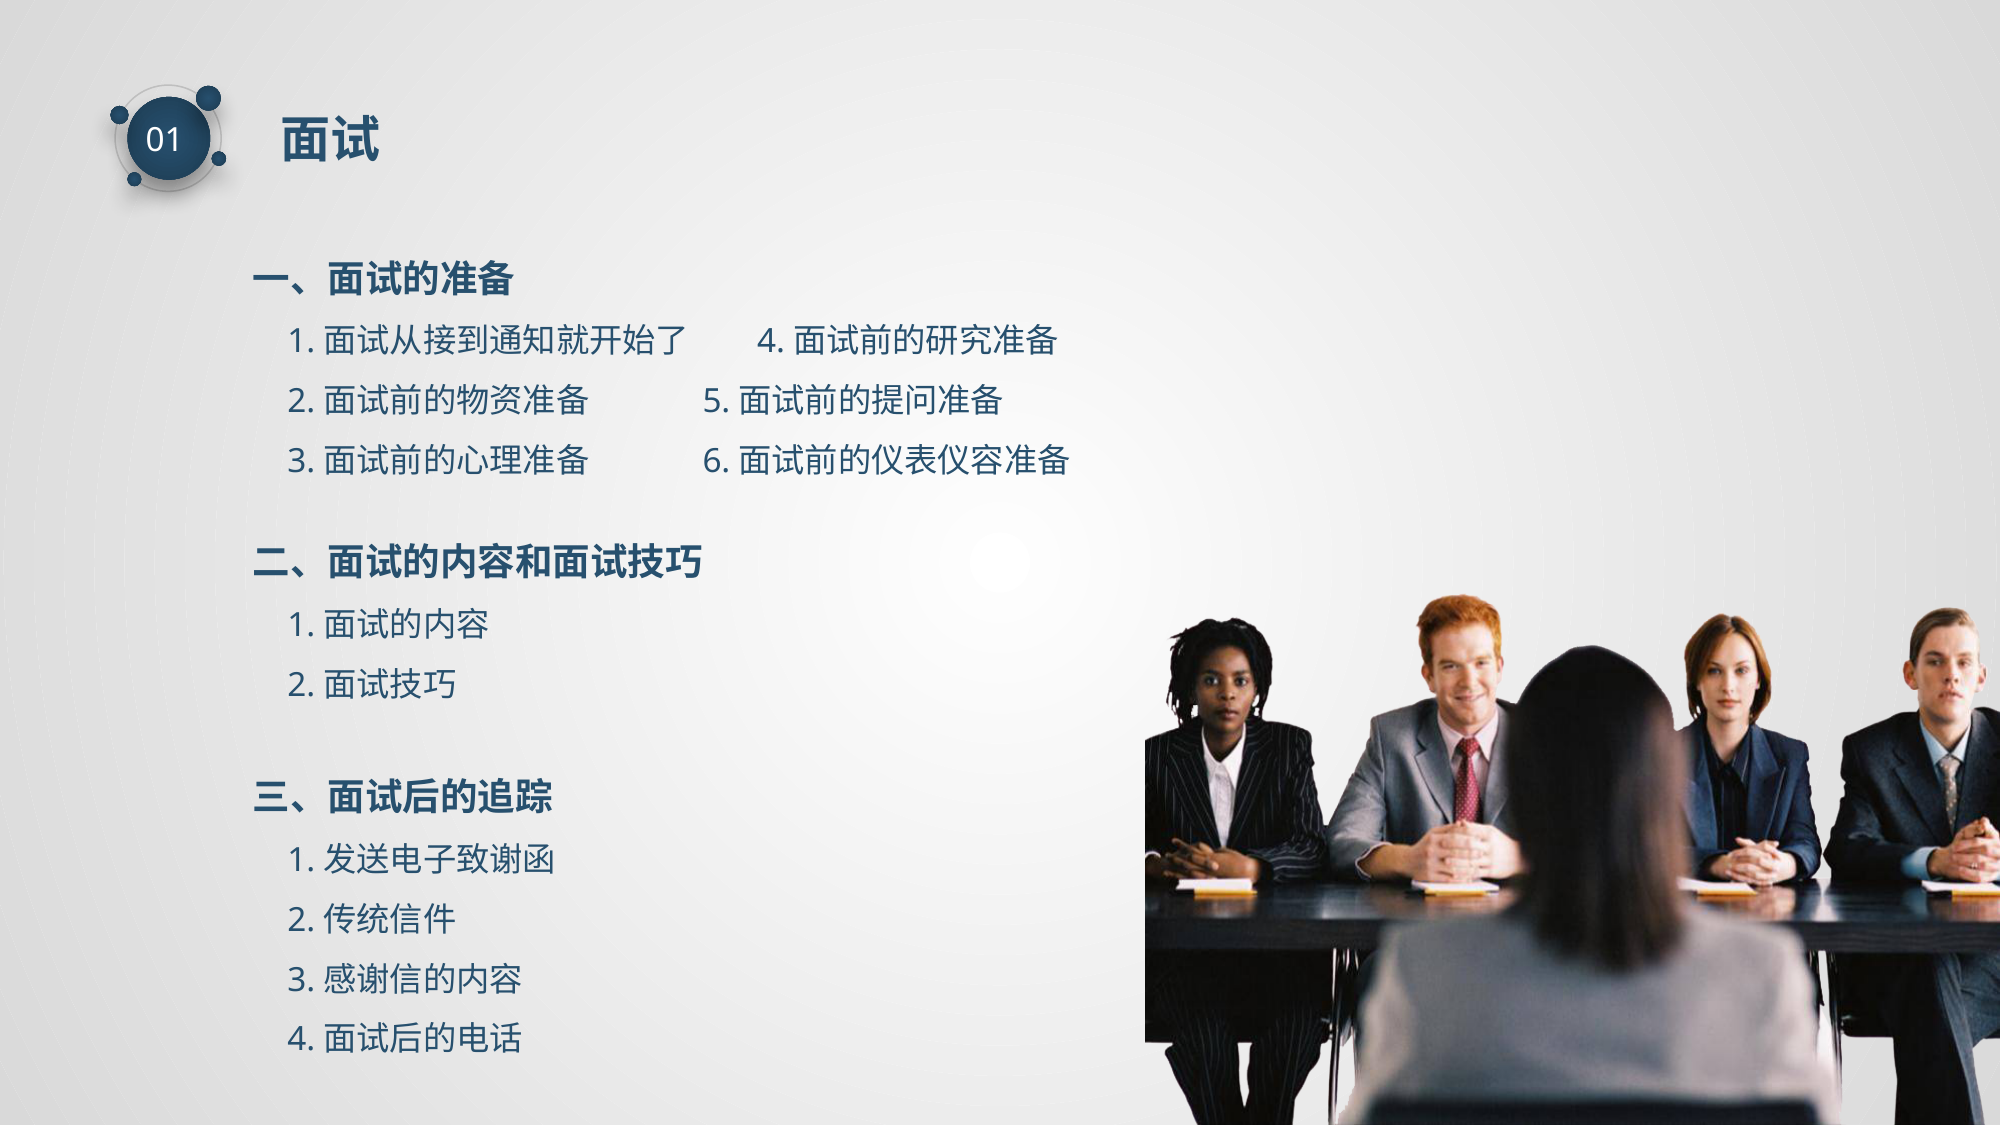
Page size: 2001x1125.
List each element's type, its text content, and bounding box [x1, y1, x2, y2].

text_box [110, 85, 226, 192]
text_box 面试 [266, 100, 396, 176]
picture [1145, 593, 2000, 1125]
text_box 二、面试的内容和面试技巧 1.面试的内容 2.面试技巧 [237, 508, 948, 711]
text_box 三、面试后的追踪 1.发送电子致谢函 2.传统信件 3.感谢信的内容 4.面试后的电话 [237, 743, 1145, 1065]
text_box 一、面试的准备 1.面试从接到通知就开始了 4.面试前的研究准备 2.面试前的物资准备 5.面试前的提问准备 3.面试前的心理准备 6.面试前的仪表仪容准备 [237, 224, 1283, 547]
